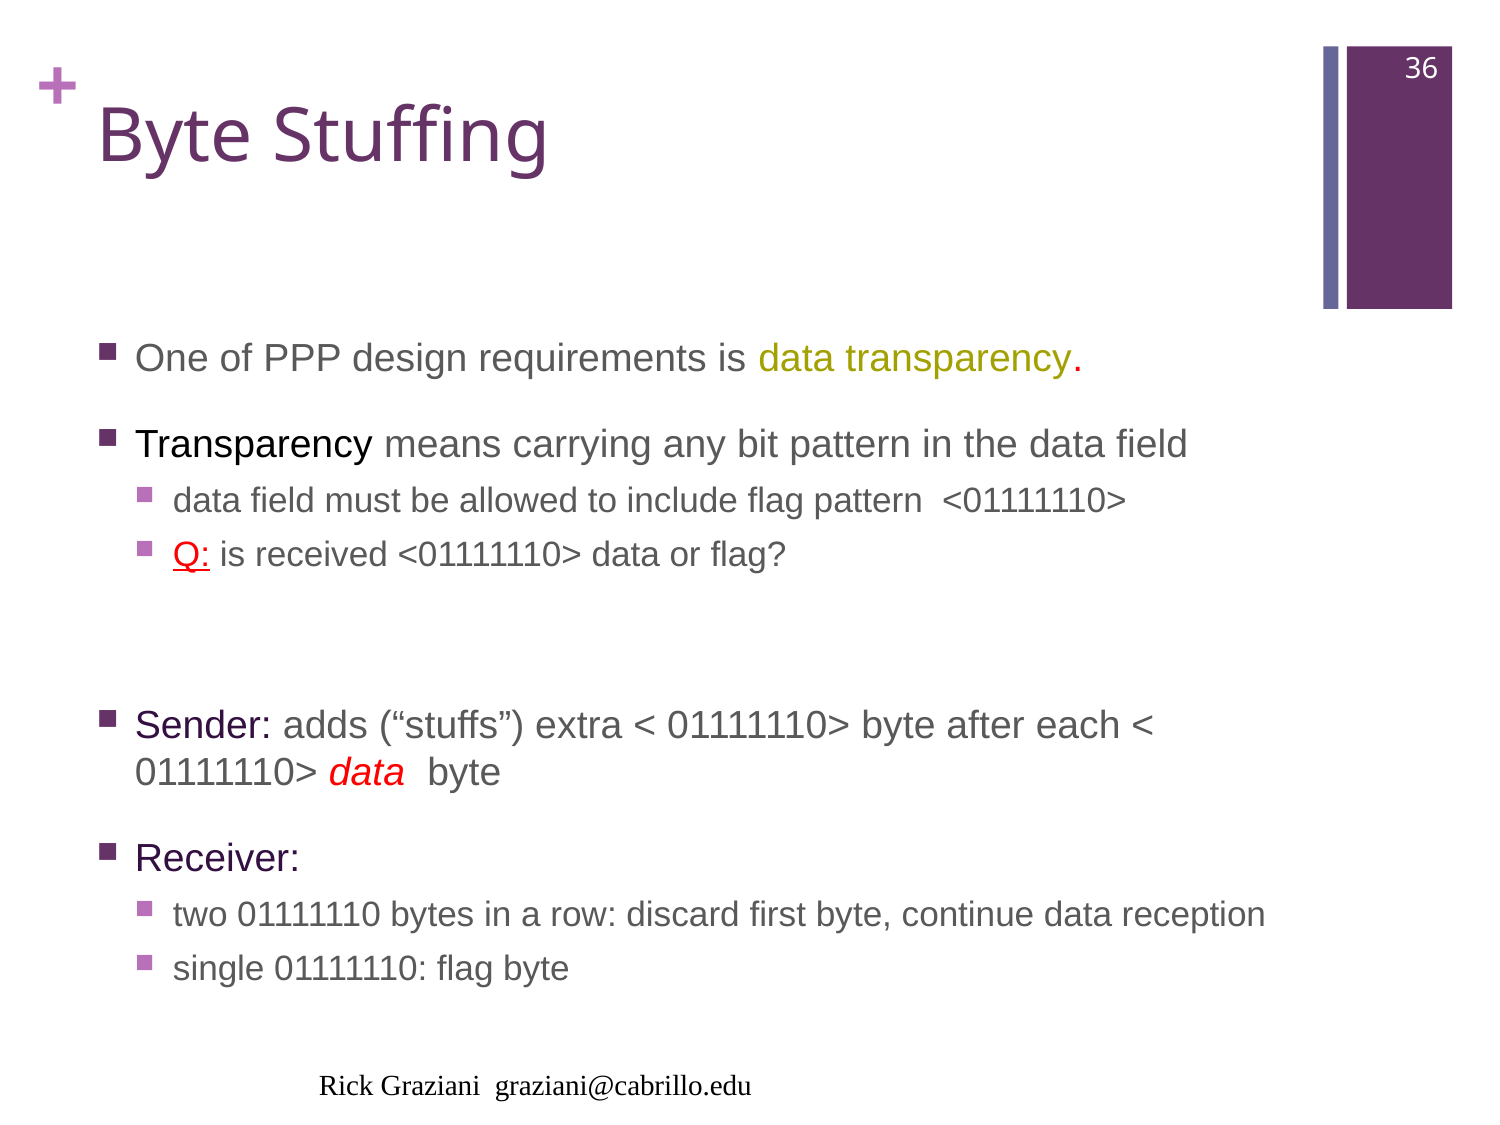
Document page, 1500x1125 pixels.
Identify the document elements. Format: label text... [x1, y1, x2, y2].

title Byte Stuffing [81, 79, 1322, 263]
slide_number 36 [1362, 39, 1454, 100]
list One of PPP design requirements is data transparency. Transparency means carrying any bit pattern in the data field data field must be allowed to include flag pattern <01111110> Q: is received <01111110> data or flag? Sender: adds (“stuffs”) extra < 01111110> byte after each < 01111110> data byte Receiver: two 01111110 bytes in a row: discard first byte, continue data reception single 01111110: flag byte [81, 324, 1322, 1005]
footer Rick Graziani graziani@cabrillo.edu [33, 1053, 1038, 1114]
